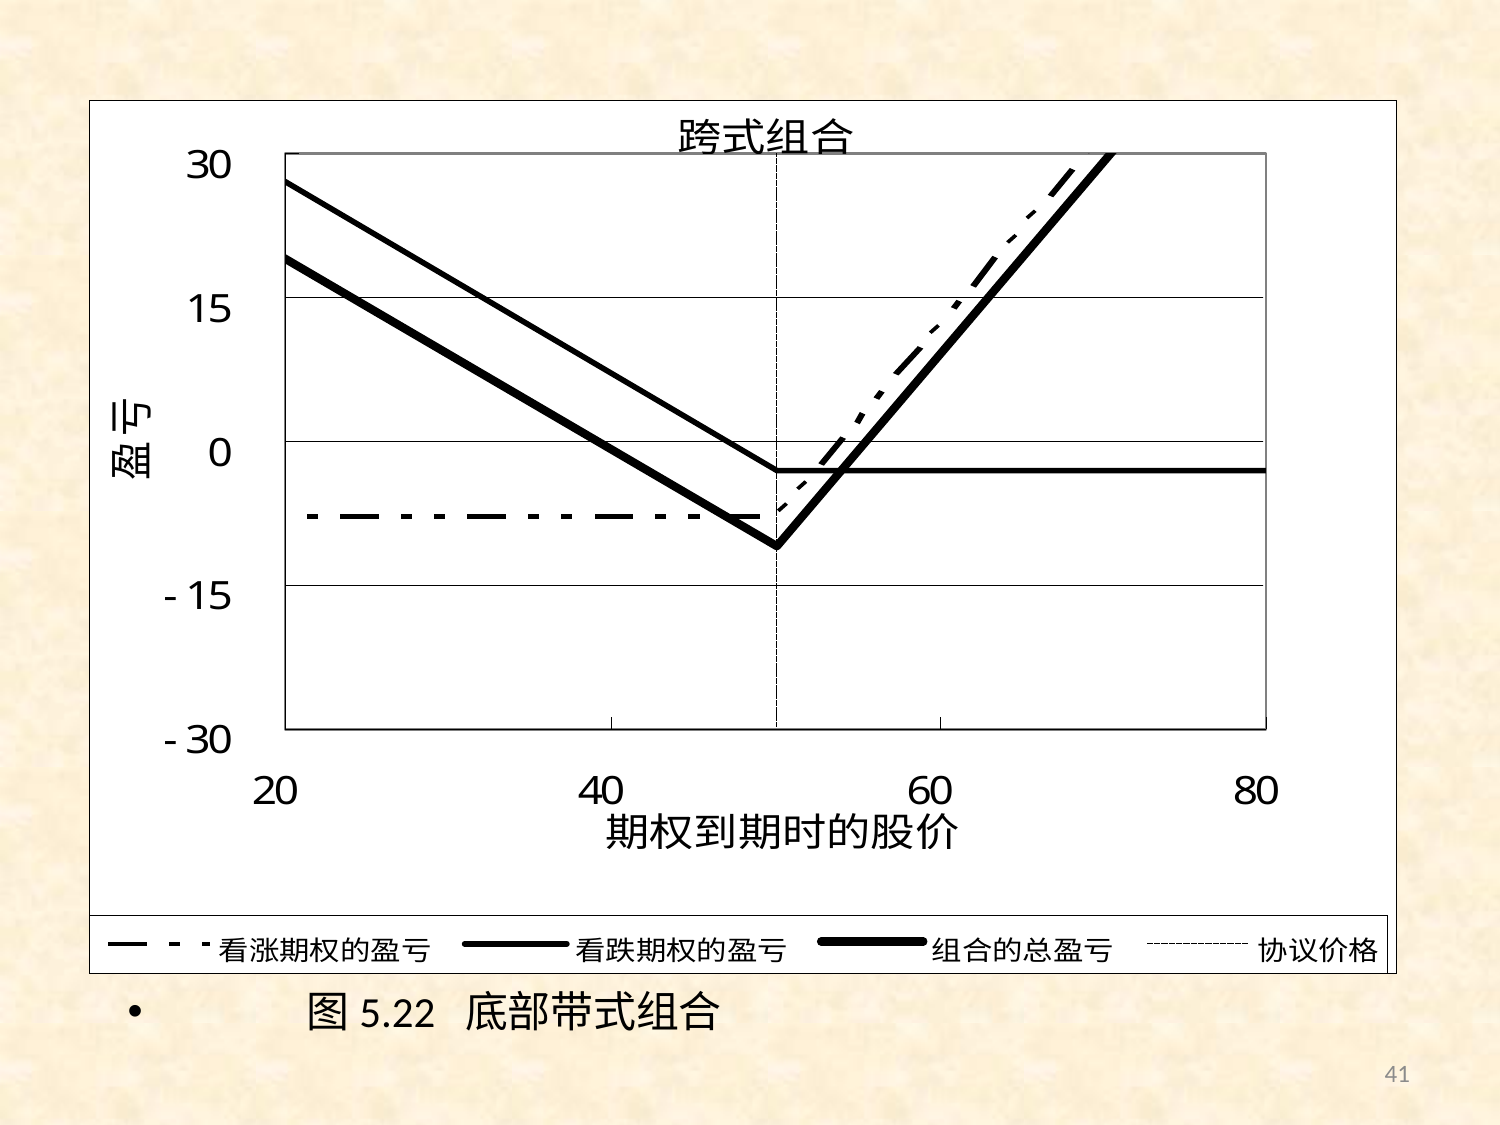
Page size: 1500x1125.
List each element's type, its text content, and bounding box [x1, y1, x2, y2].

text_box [74, 87, 1413, 986]
slide_number 41 [1074, 1042, 1425, 1103]
list 图5.22 底部带式组合 [112, 994, 1388, 1047]
picture [0, 0, 1500, 1125]
